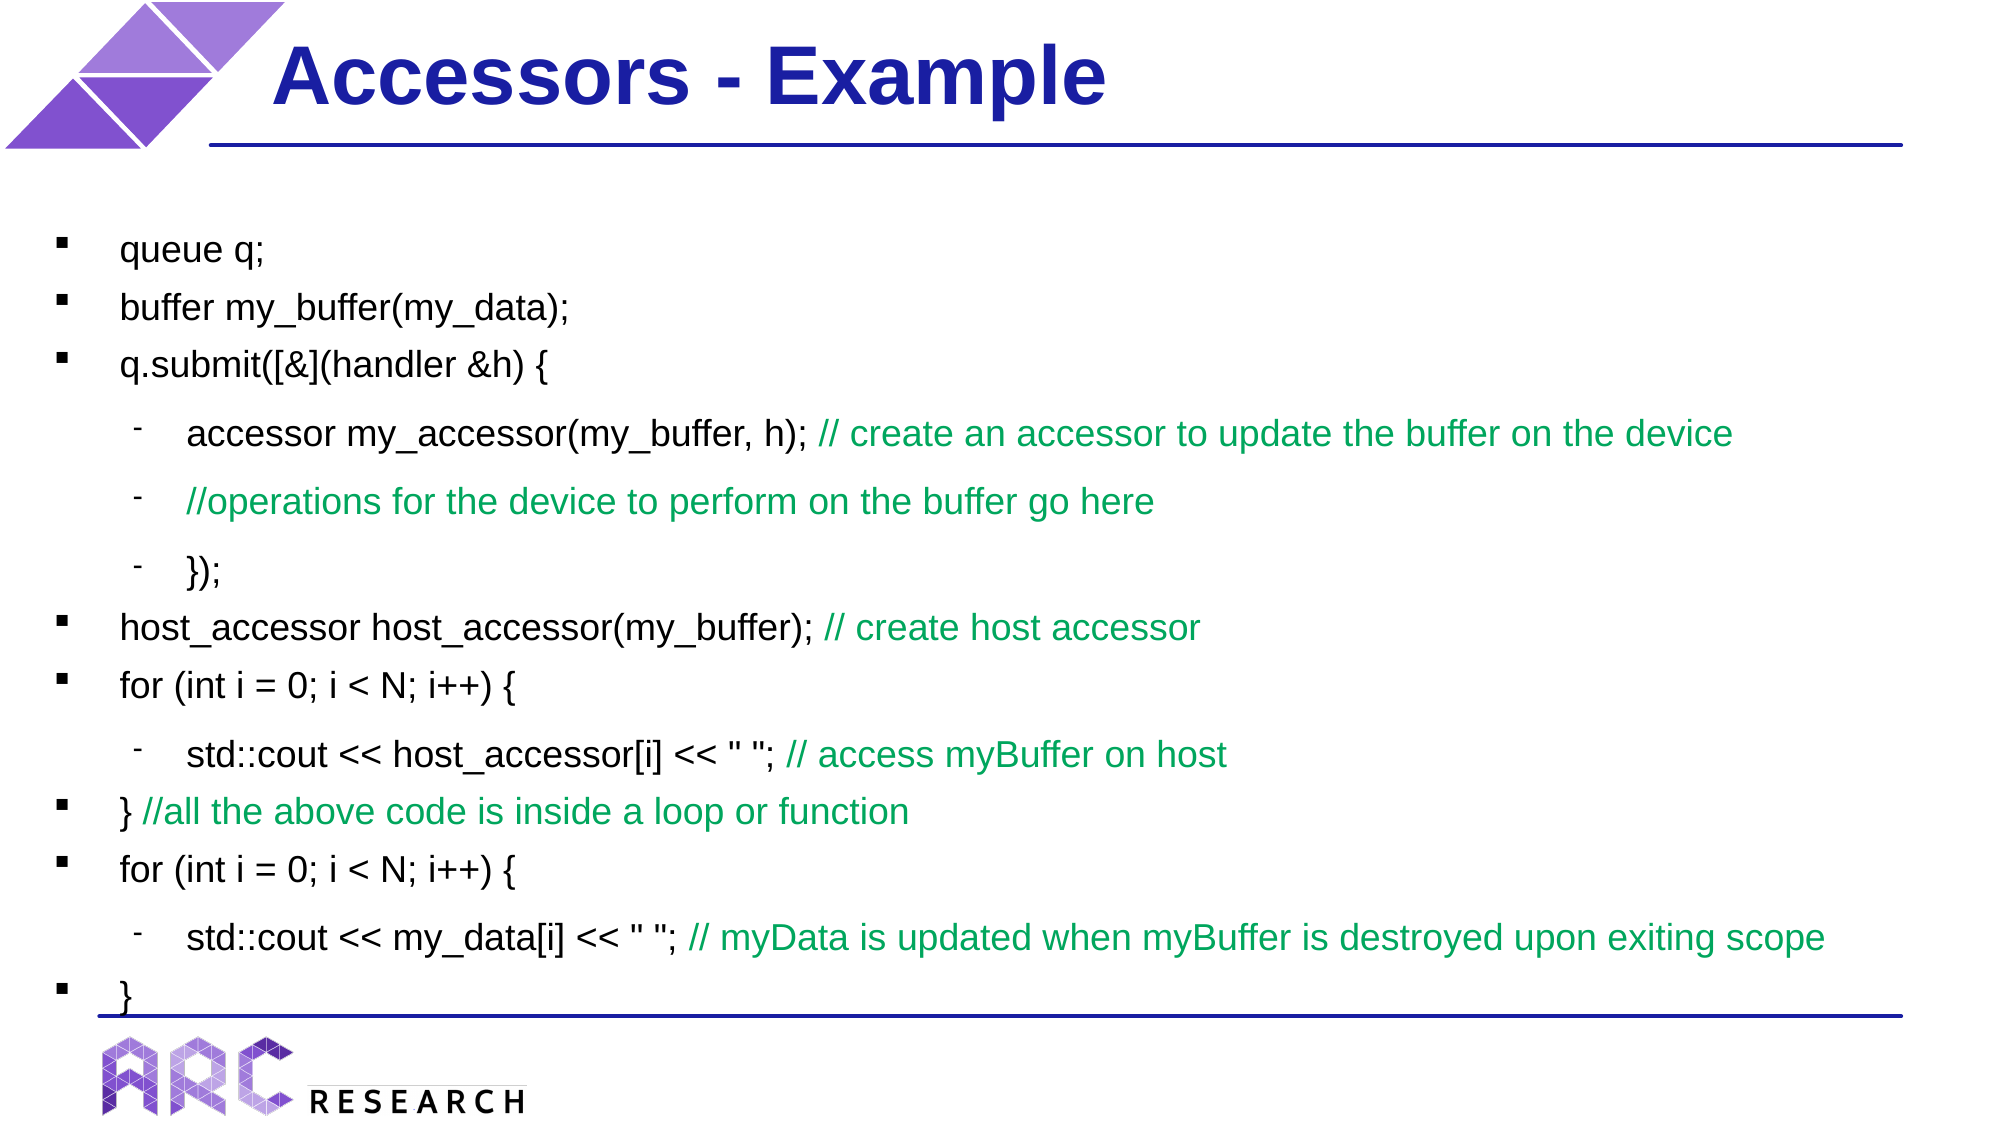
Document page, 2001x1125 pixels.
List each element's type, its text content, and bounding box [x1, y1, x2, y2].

text_box queue q; buffer my_buffer(my_data); q.submit([&](handler &h) { accessor my_accessor(my_buffer, h); // create an accessor to update the buffer on the device //operations for the device to perform on the buffer go here }); host_accessor host_accessor(my_buffer); // create host accessor for (int i = 0; i < N; i++) { std::cout << host_accessor[i] << " "; // access myBuffer on host } //all the above code is inside a loop or function for (int i = 0; i < N; i++) { std::cout << my_data[i] << " "; // myData is updated when myBuffer is destroyed upon exiting scope } [44, 224, 1957, 1016]
text_box Accessors - Example [250, 0, 1795, 142]
picture [307, 1083, 527, 1116]
picture [99, 1036, 296, 1119]
